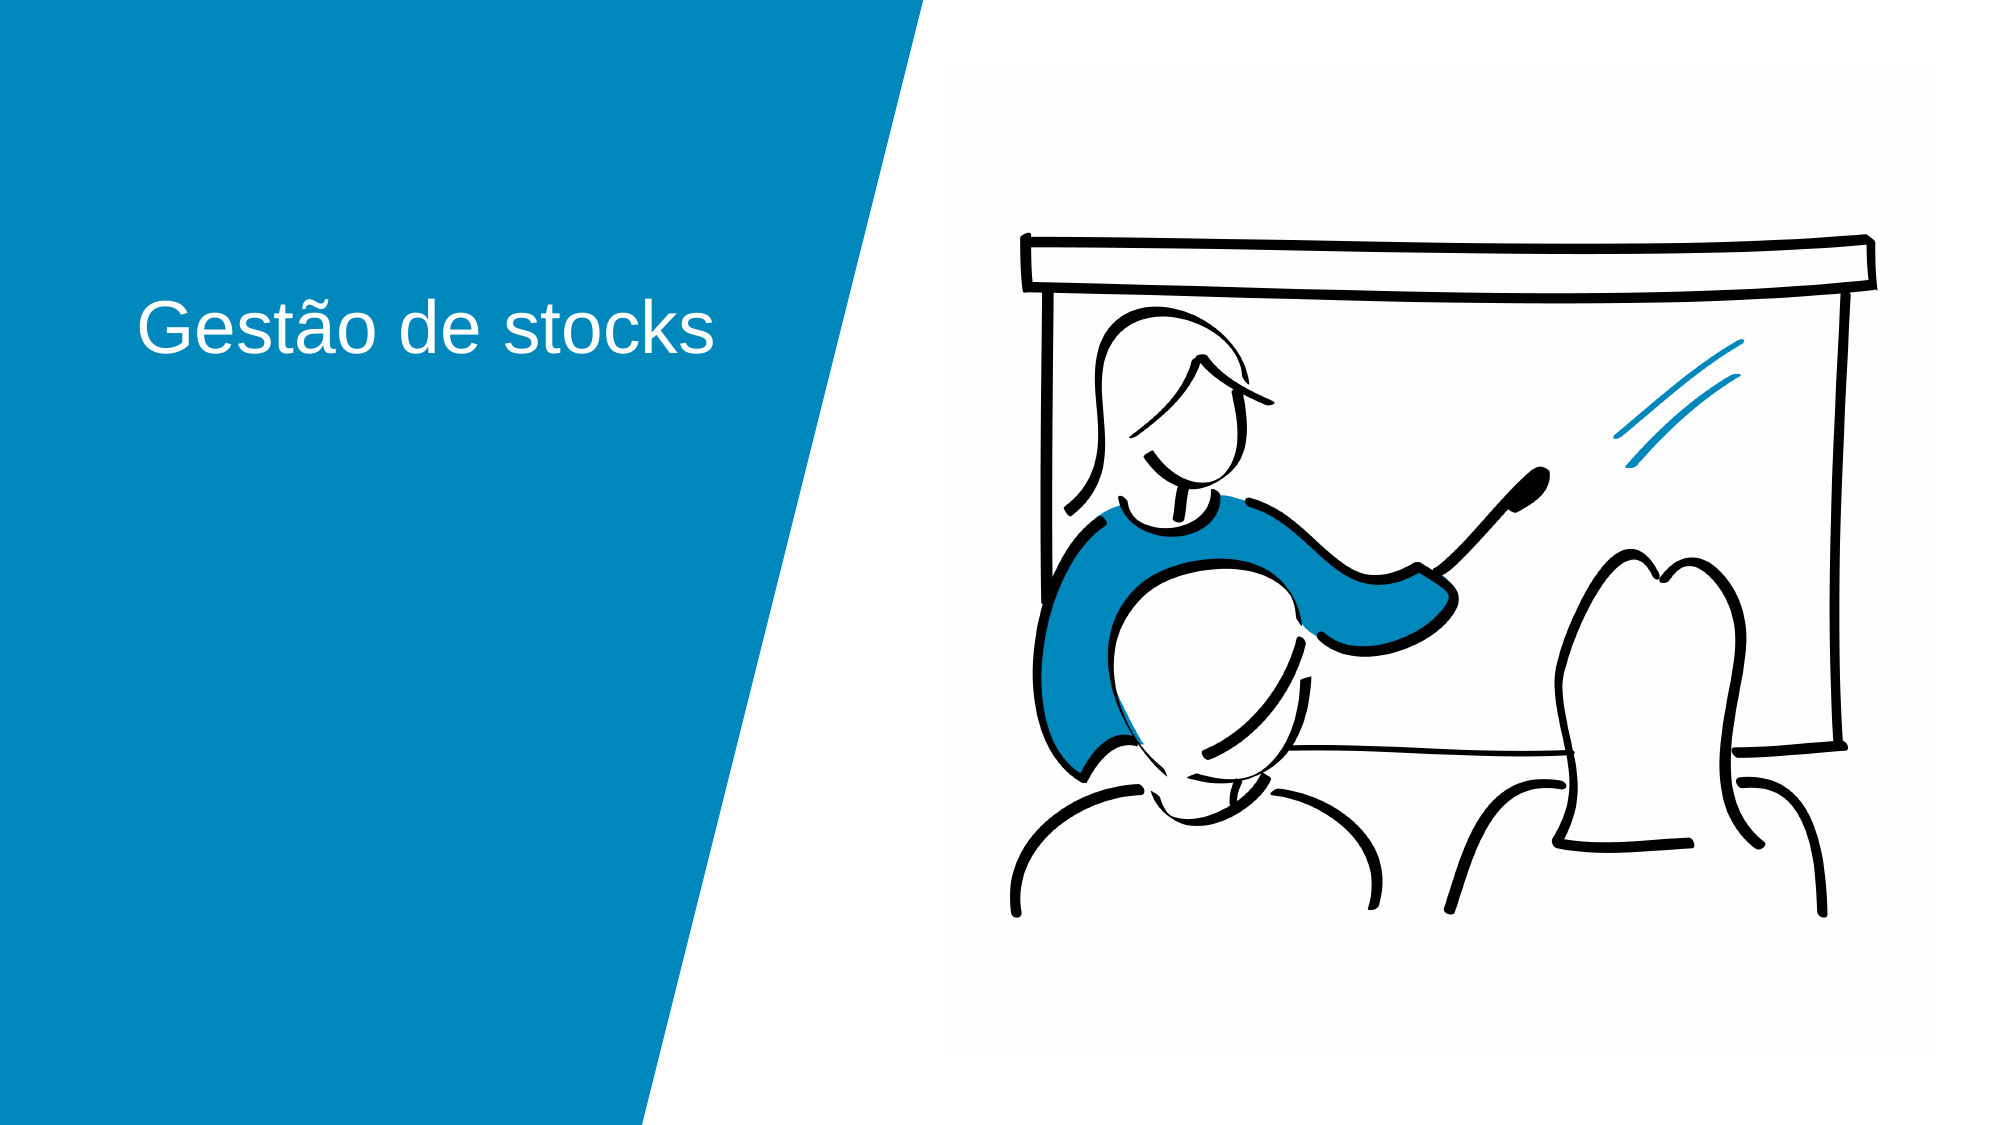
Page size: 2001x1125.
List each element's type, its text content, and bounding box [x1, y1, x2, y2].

picture [944, 68, 1932, 1056]
title Gestão de stocks [136, 0, 775, 371]
